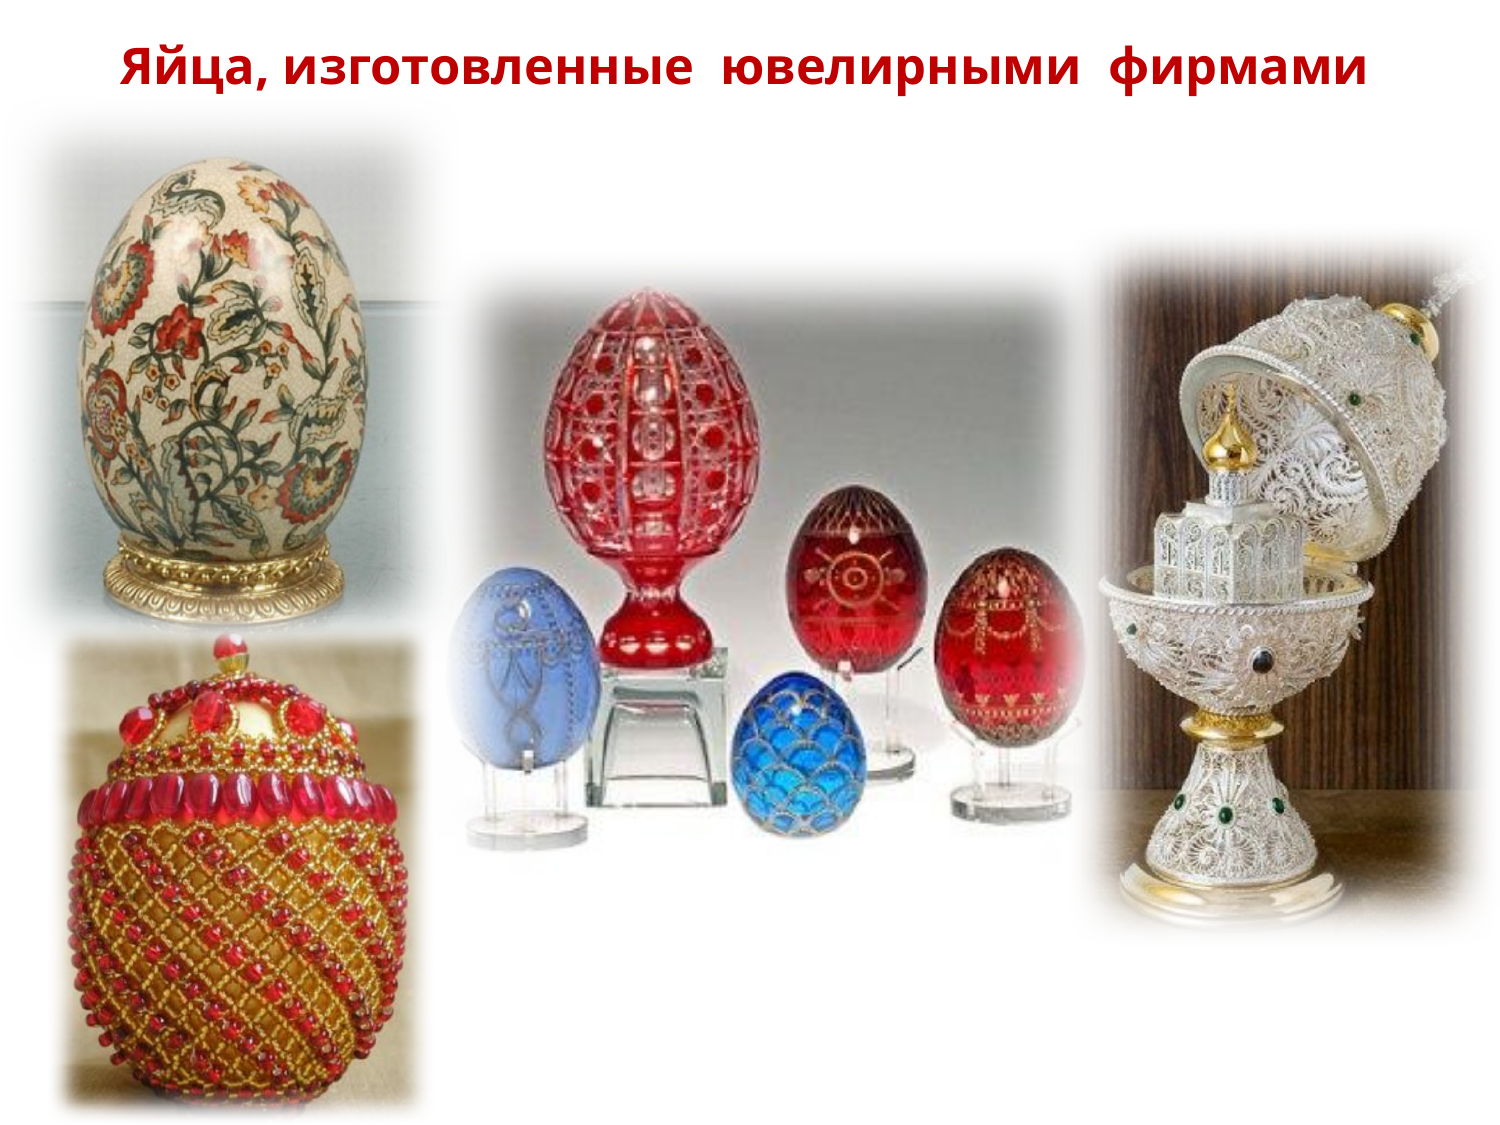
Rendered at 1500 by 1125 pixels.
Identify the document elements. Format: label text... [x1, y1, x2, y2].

title Яйца, изготовленные ювелирными фирмами [70, 0, 1421, 130]
picture [0, 93, 1500, 1125]
